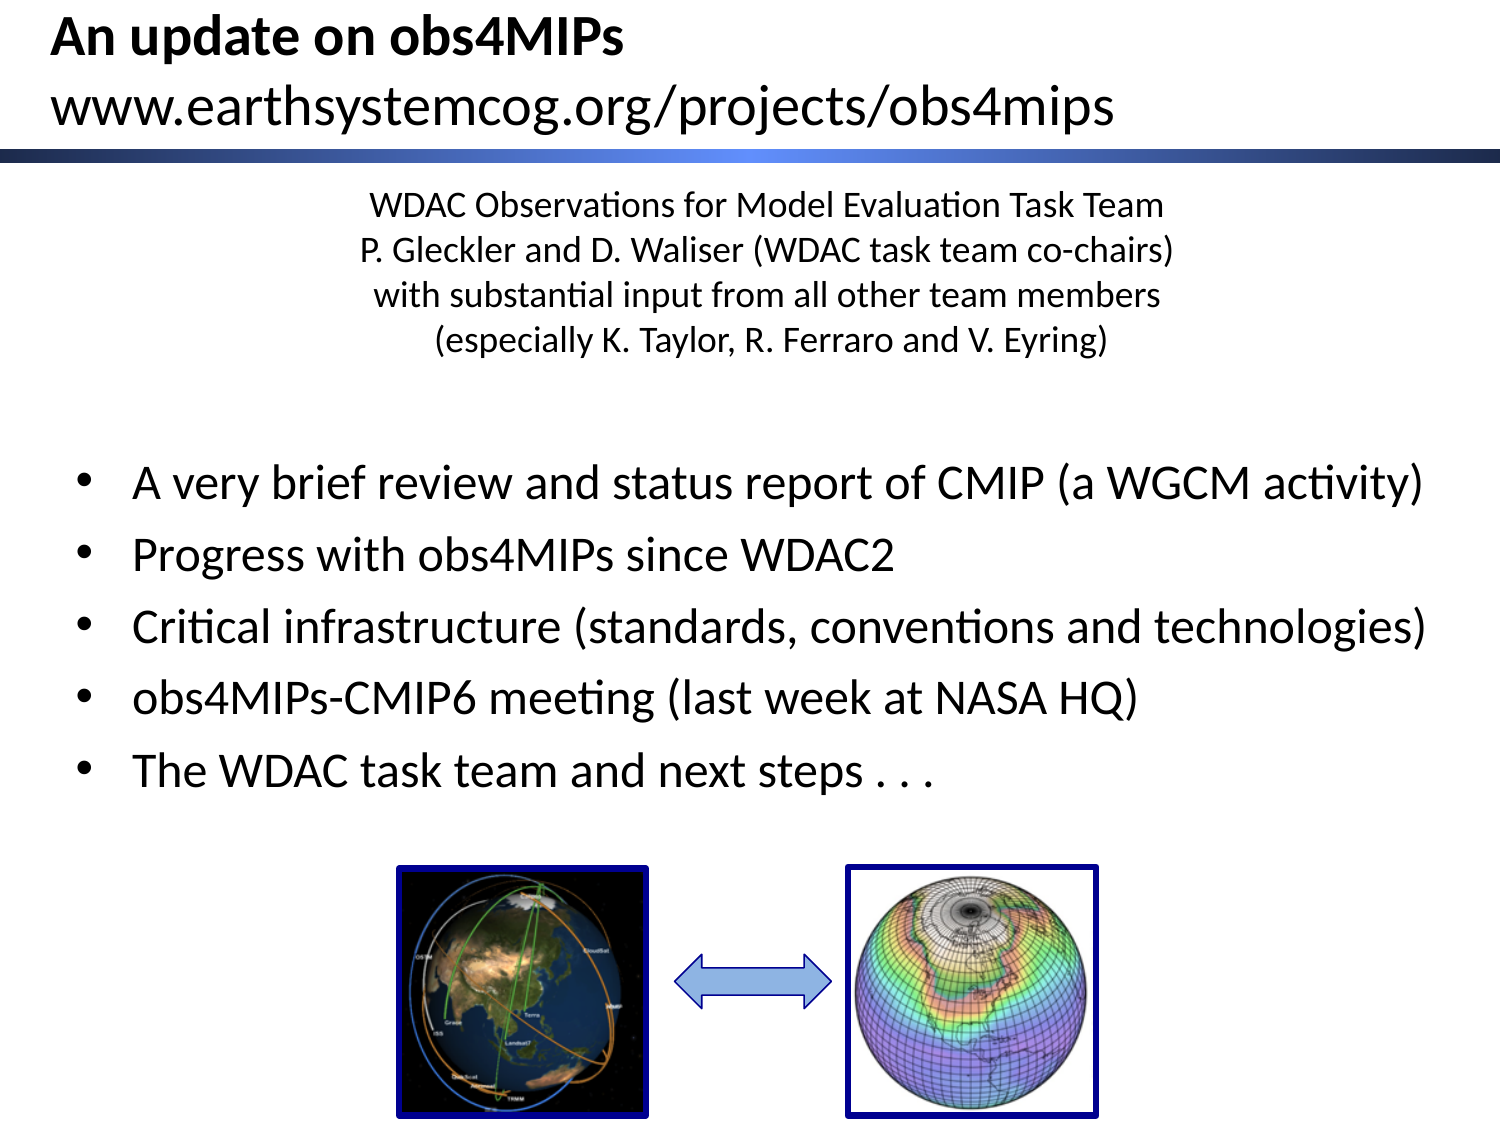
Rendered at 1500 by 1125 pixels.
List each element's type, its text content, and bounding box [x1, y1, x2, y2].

text_box An update on obs4MIPs www.earthsystemcog.org/projects/obs4mips [35, 0, 1131, 325]
picture [401, 871, 644, 1113]
picture [850, 869, 1094, 1113]
text_box WDAC Observations for Model Evaluation Task Team P. Gleckler and D. Waliser (WDAC task team co-chairs) with substantial input from all other team members (especially K. Taylor, R. Ferraro and V. Eyring) [109, 172, 1426, 413]
text_box [674, 954, 832, 1009]
text_box A very brief review and status report of CMIP (a WGCM activity) Progress with obs4MIPs since WDAC2 Critical infrastructure (standards, conventions and technologies) obs4MIPs-CMIP6 meeting (last week at NASA HQ) The WDAC task team and next steps . . . [60, 369, 1443, 805]
